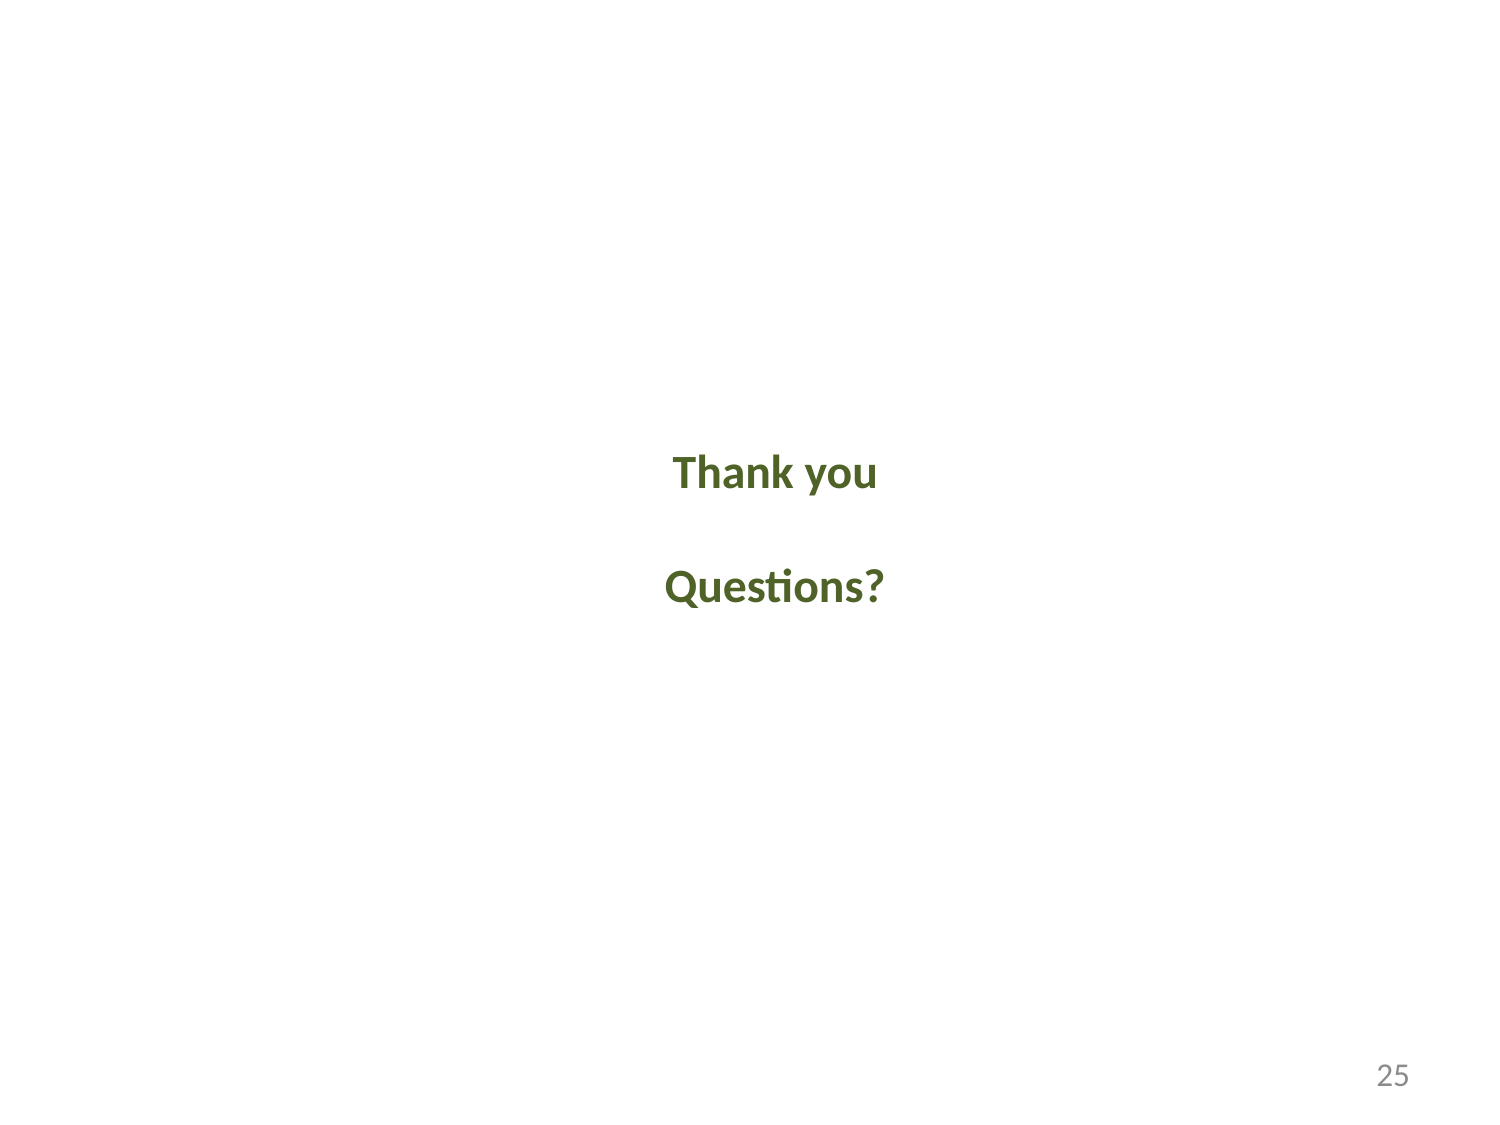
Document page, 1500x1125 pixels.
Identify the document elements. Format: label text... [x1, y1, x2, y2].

title Thank you Questions? [100, 432, 1451, 621]
slide_number 25 [1074, 1042, 1425, 1103]
